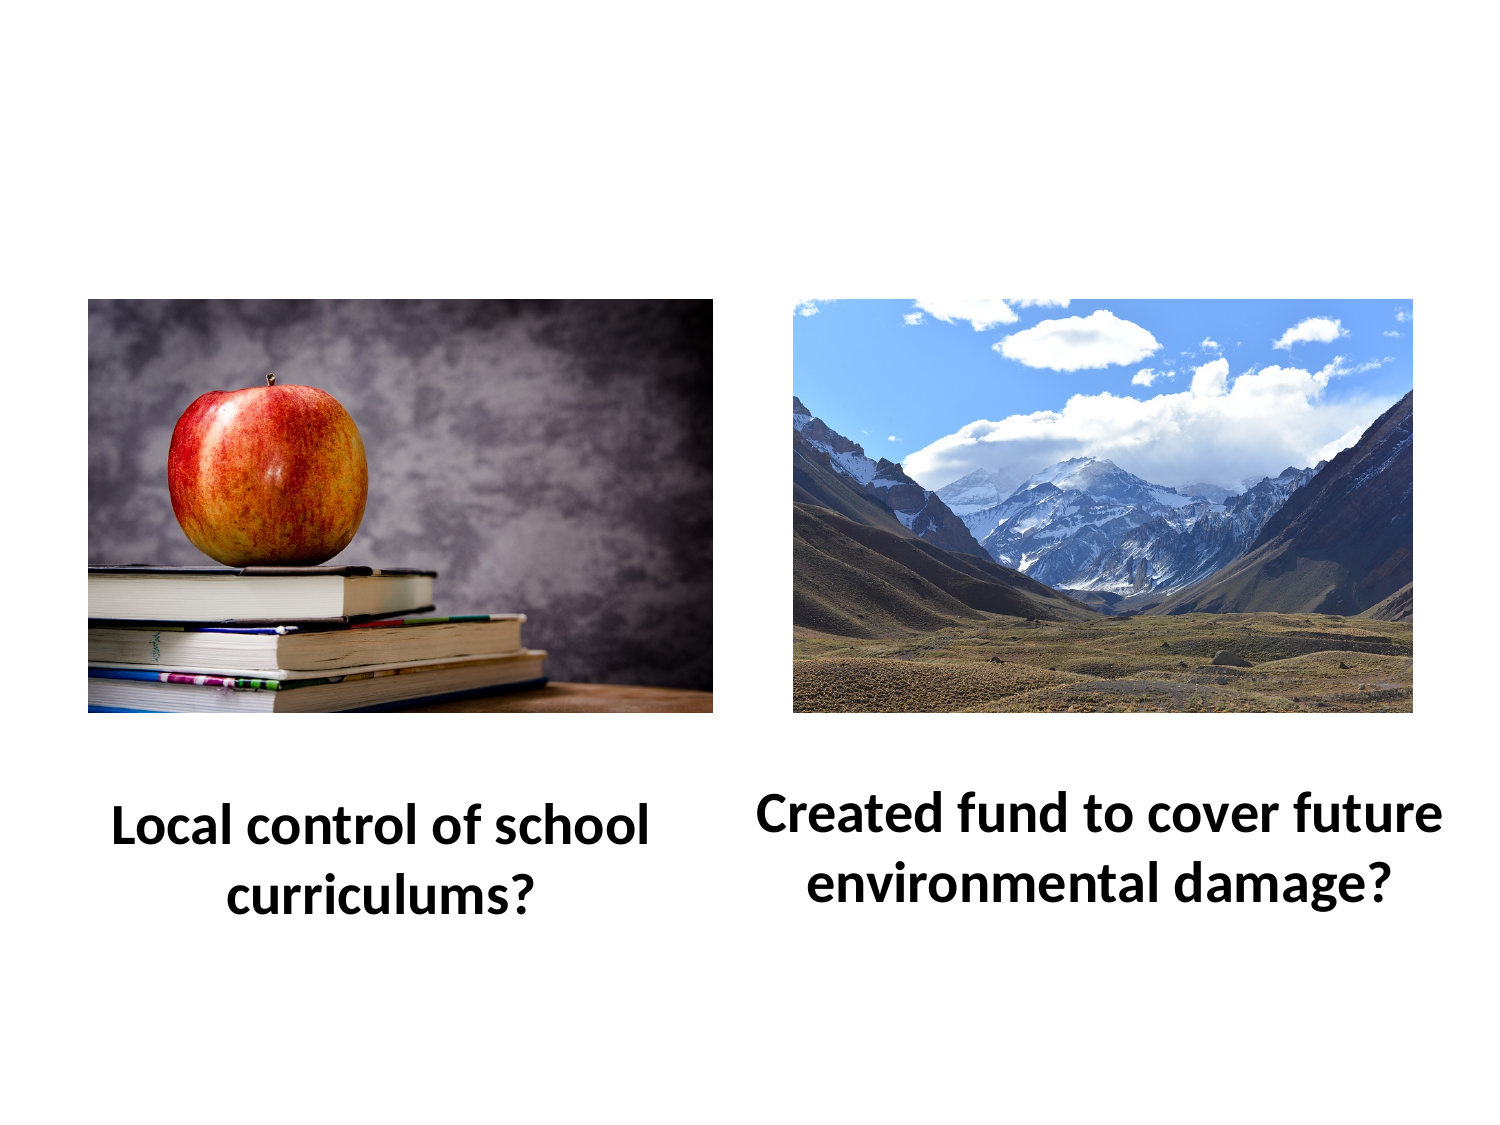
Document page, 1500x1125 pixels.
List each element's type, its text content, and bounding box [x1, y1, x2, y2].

picture [88, 299, 713, 713]
text_box Created fund to cover future environmental damage? [724, 787, 1475, 900]
title Local control of school curriculums? [87, 800, 675, 913]
picture [793, 299, 1413, 713]
